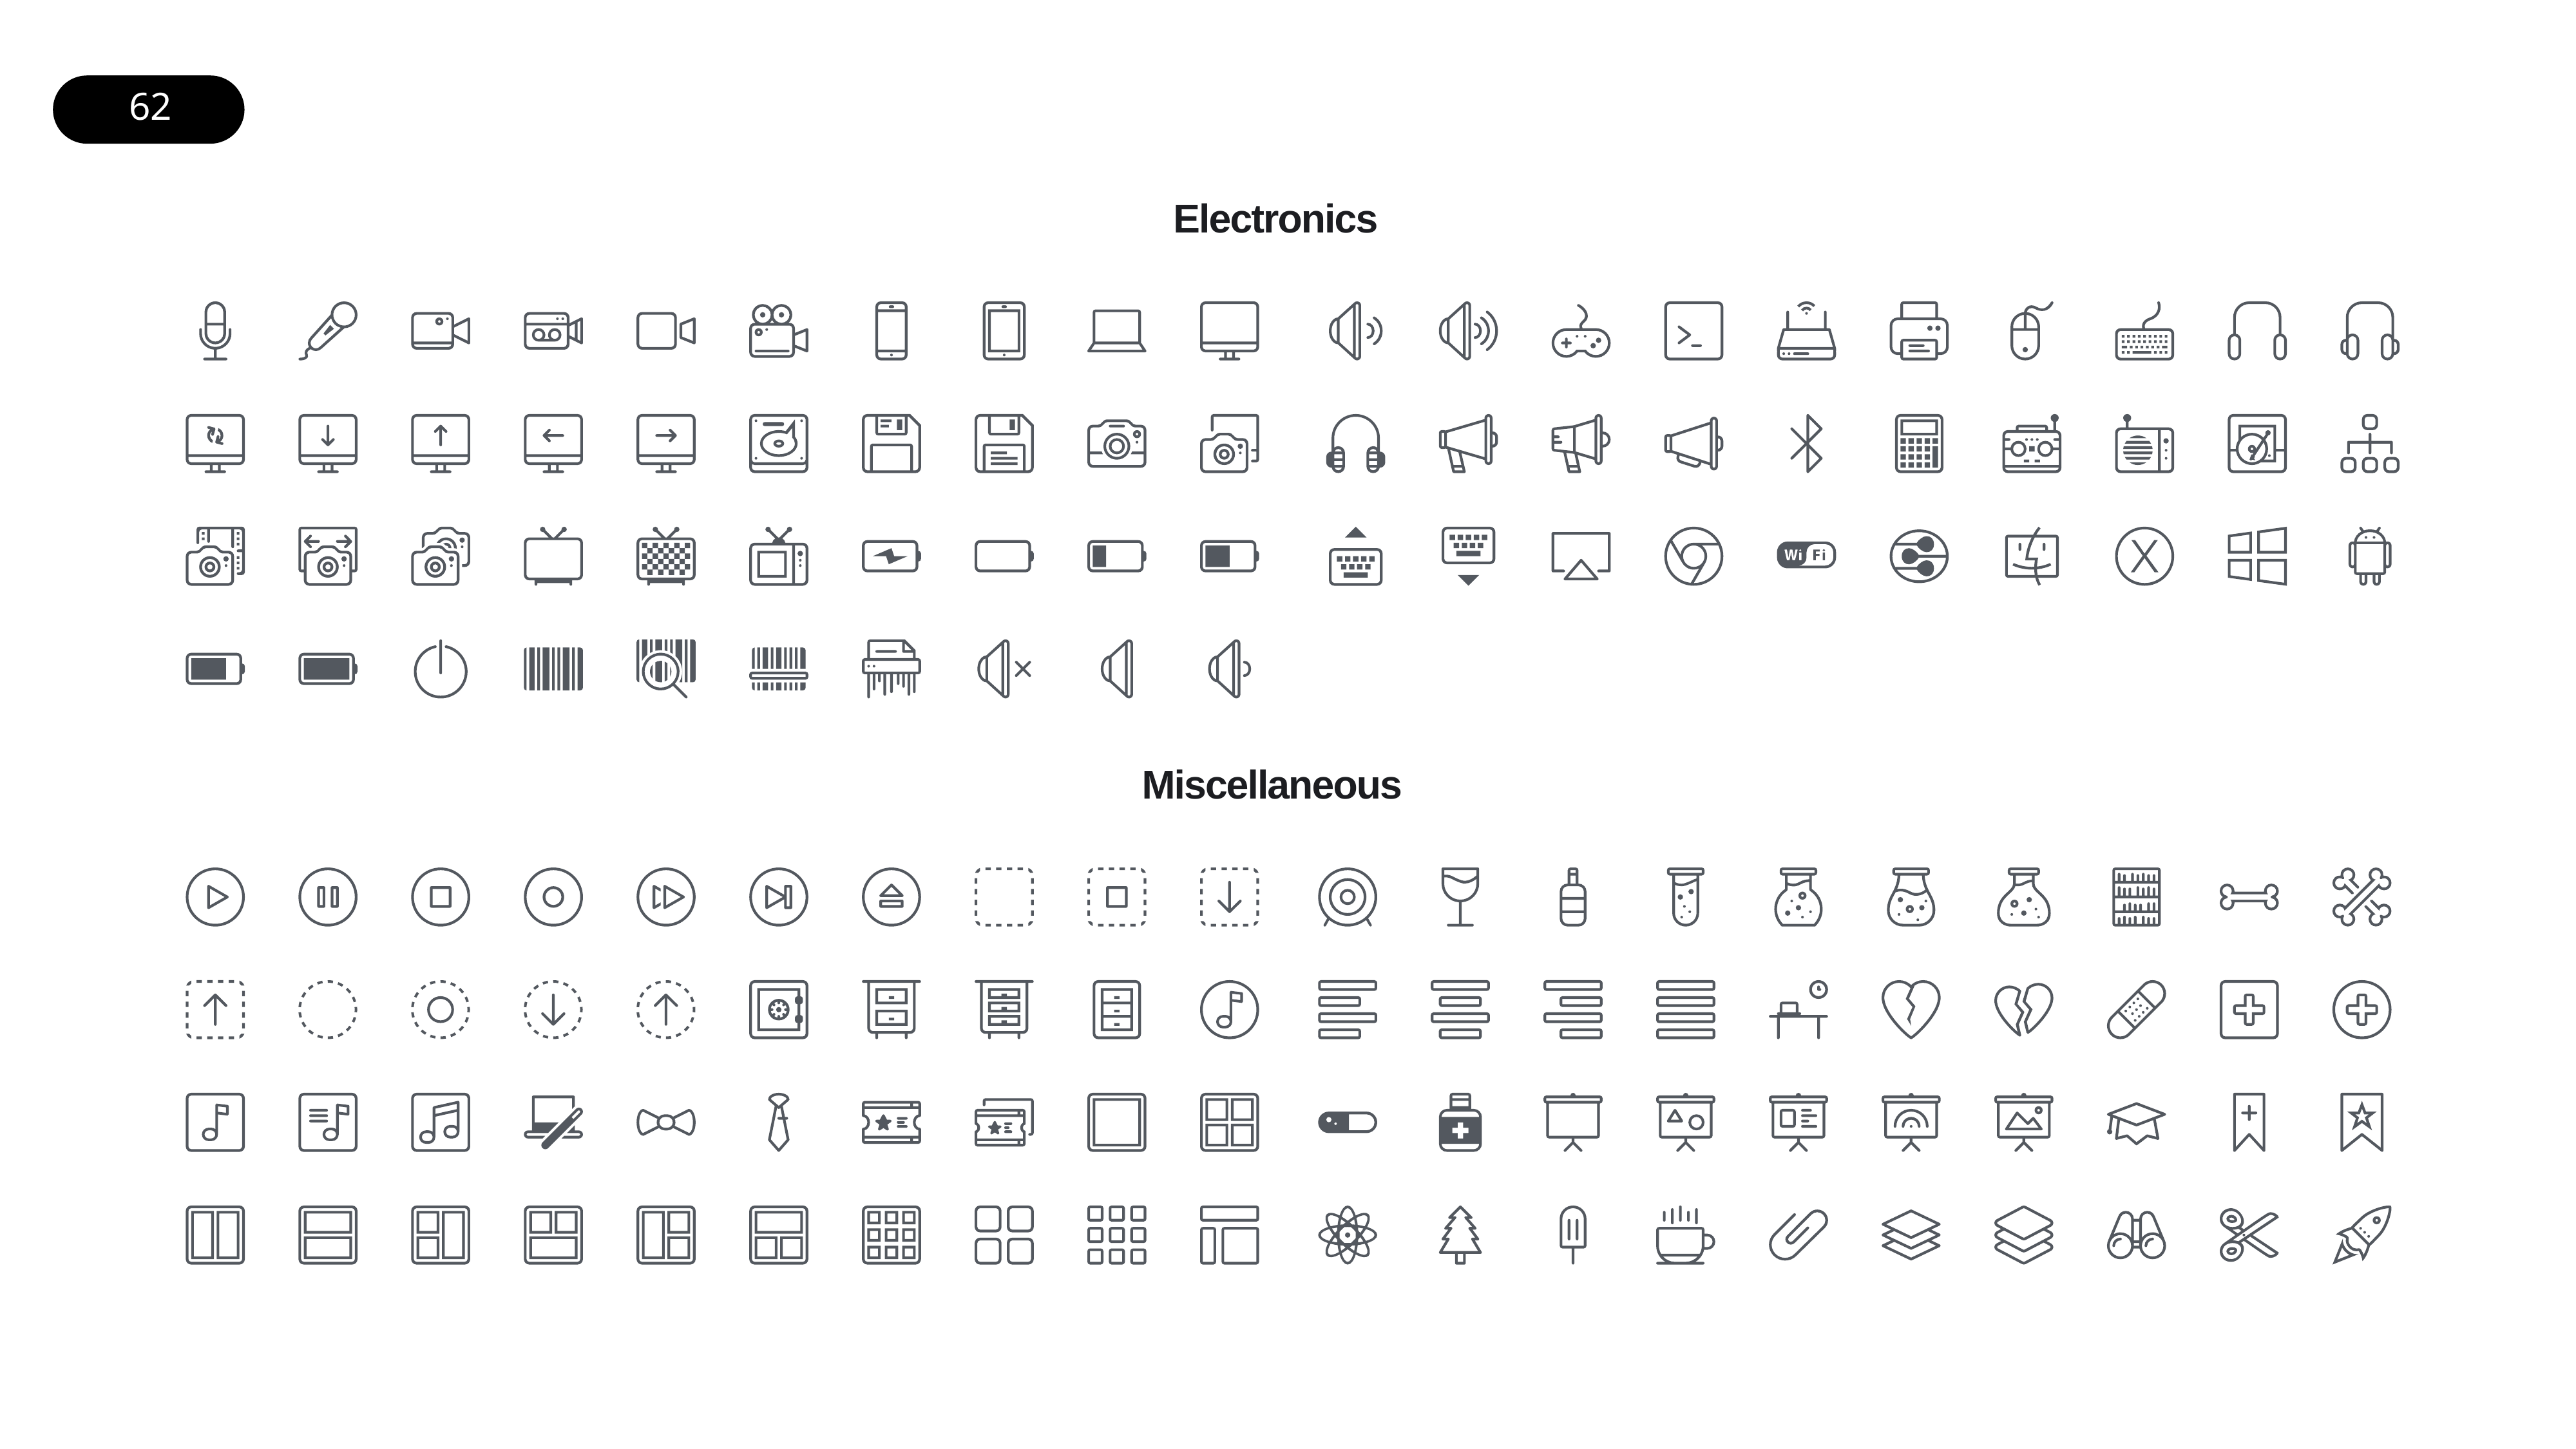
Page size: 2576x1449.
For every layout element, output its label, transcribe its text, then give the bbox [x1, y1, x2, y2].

text_box [2106, 980, 2166, 1039]
text_box [352, 996, 356, 1003]
text_box [800, 647, 806, 669]
text_box [2340, 301, 2400, 361]
text_box [1106, 886, 1128, 908]
text_box [298, 301, 358, 361]
text_box [1254, 867, 1259, 873]
text_box [875, 301, 908, 361]
text_box [1200, 1227, 1216, 1265]
text_box [1087, 878, 1091, 884]
text_box [636, 526, 696, 586]
text_box [186, 1034, 191, 1039]
text_box [749, 980, 808, 1039]
text_box [1551, 532, 1611, 573]
text_box [665, 980, 672, 983]
text_box [411, 312, 470, 350]
text_box [2336, 1205, 2392, 1262]
text_box [1994, 1092, 2054, 1152]
text_box [1329, 548, 1383, 586]
text_box [1243, 661, 1252, 677]
text_box [1031, 878, 1034, 884]
text_box [1656, 1028, 1715, 1039]
text_box [2383, 457, 2400, 473]
text_box [862, 1205, 921, 1265]
text_box [450, 1032, 457, 1037]
text_box [186, 990, 189, 996]
text_box [1119, 923, 1125, 927]
text_box [1560, 1028, 1603, 1039]
text_box [679, 317, 696, 345]
text_box [411, 545, 460, 586]
text_box [2332, 980, 2392, 1039]
text_box [1130, 867, 1136, 871]
text_box [789, 647, 792, 669]
text_box [580, 1007, 583, 1012]
text_box [975, 889, 978, 895]
text_box [242, 1012, 245, 1018]
text_box [655, 980, 661, 985]
text_box [749, 1205, 808, 1265]
text_box [2022, 983, 2054, 1034]
text_box [1087, 540, 1147, 573]
text_box [2332, 867, 2392, 927]
text_box [1882, 1092, 1941, 1152]
text_box [298, 1092, 358, 1152]
text_box [1087, 921, 1093, 926]
text_box [571, 987, 577, 994]
text_box [1480, 316, 1490, 345]
text_box [218, 980, 224, 983]
text_box [1087, 900, 1091, 905]
text_box [2219, 980, 2279, 1039]
text_box [414, 992, 419, 998]
text_box [1256, 889, 1259, 895]
text_box [749, 304, 808, 358]
text_box [776, 682, 782, 691]
text_box [1769, 1092, 1828, 1152]
text_box [1442, 526, 1496, 565]
text_box [1438, 1028, 1482, 1039]
text_box [977, 639, 1010, 699]
text_box [975, 921, 980, 926]
text_box [654, 993, 678, 1026]
text_box [1217, 880, 1242, 913]
text_box [996, 923, 1002, 927]
text_box [572, 647, 575, 691]
text_box [327, 1036, 334, 1039]
text_box [1774, 867, 1823, 927]
text_box [1656, 980, 1715, 991]
text_box [1200, 433, 1248, 473]
text_box [317, 980, 323, 985]
text_box [1007, 1205, 1034, 1233]
text_box [2219, 1208, 2279, 1262]
text_box [636, 312, 677, 350]
text_box [1141, 867, 1146, 873]
text_box [1801, 307, 1812, 312]
text_box [1087, 889, 1091, 895]
text_box [800, 682, 806, 691]
text_box [1438, 1092, 1482, 1152]
text_box [1679, 1205, 1682, 1222]
text_box [1200, 878, 1203, 884]
text_box [749, 526, 808, 586]
text_box [975, 910, 978, 916]
text_box [2361, 457, 2378, 473]
text_box [642, 639, 647, 661]
text_box [352, 1017, 356, 1023]
text_box [1028, 867, 1033, 873]
text_box [1431, 1012, 1490, 1023]
text_box [529, 647, 535, 691]
text_box [784, 647, 787, 669]
text_box [411, 1012, 415, 1018]
text_box [1994, 1205, 2054, 1265]
text_box [1031, 889, 1034, 895]
text_box [1551, 413, 1611, 473]
text_box [862, 639, 921, 699]
text_box [975, 900, 978, 905]
text_box [784, 682, 787, 691]
text_box [298, 1012, 302, 1018]
text_box [1457, 574, 1480, 586]
text_box [1109, 1205, 1125, 1222]
text_box [1087, 910, 1091, 916]
text_box [298, 1001, 302, 1008]
text_box [1664, 417, 1724, 471]
text_box [1318, 1112, 1377, 1133]
text_box [692, 1007, 696, 1012]
text_box [1087, 1248, 1104, 1265]
text_box [749, 671, 808, 680]
text_box [639, 992, 645, 998]
text_box [242, 1001, 245, 1007]
text_box [752, 682, 755, 691]
text_box [1210, 923, 1216, 927]
text_box [1882, 980, 1941, 1039]
text_box [770, 647, 774, 669]
text_box [1318, 1205, 1377, 1265]
text_box [2219, 884, 2279, 911]
text_box [975, 540, 1034, 573]
text_box [636, 1205, 696, 1265]
text_box [1119, 867, 1125, 871]
text_box [1109, 1227, 1125, 1244]
text_box [1232, 923, 1238, 927]
text_box [1130, 1227, 1147, 1244]
text_box [795, 647, 798, 669]
text_box [2115, 413, 2175, 473]
text_box [301, 992, 307, 998]
text_box [1663, 1211, 1666, 1222]
text_box [2010, 301, 2054, 361]
text_box [1254, 921, 1259, 926]
text_box [577, 996, 582, 1003]
text_box [1256, 900, 1259, 905]
text_box [229, 980, 234, 983]
text_box [1087, 1205, 1104, 1222]
text_box [1560, 996, 1603, 1007]
text_box [337, 982, 343, 987]
text_box [420, 984, 426, 990]
text_box [636, 1012, 640, 1018]
text_box [1543, 1012, 1603, 1023]
text_box [2228, 301, 2287, 361]
text_box [1210, 413, 1259, 462]
text_box [421, 526, 470, 567]
text_box [665, 1036, 672, 1039]
text_box [1143, 900, 1147, 905]
text_box [1318, 996, 1361, 1007]
text_box [642, 652, 688, 699]
text_box [1438, 413, 1498, 473]
text_box [1098, 867, 1104, 871]
text_box [757, 682, 760, 691]
text_box [1777, 310, 1837, 361]
text_box [650, 639, 653, 653]
text_box [1200, 921, 1206, 926]
text_box [186, 867, 245, 927]
text_box [1543, 1092, 1603, 1152]
text_box [524, 1001, 528, 1008]
text_box [207, 980, 213, 983]
text_box [1109, 923, 1114, 927]
text_box [298, 652, 358, 685]
text_box [1790, 413, 1823, 473]
text_box [776, 647, 782, 669]
text_box [1318, 1012, 1377, 1023]
text_box [1017, 867, 1024, 871]
text_box [1664, 526, 1724, 586]
text_box [1087, 867, 1093, 873]
text_box [683, 987, 690, 994]
text_box [2257, 526, 2287, 554]
text_box [207, 1036, 213, 1039]
text_box [440, 980, 446, 983]
text_box [1318, 980, 1377, 991]
text_box [414, 1021, 419, 1028]
text_box [1887, 867, 1936, 927]
text_box [1031, 910, 1034, 916]
text_box [1130, 1248, 1147, 1265]
text_box [203, 993, 227, 1026]
text_box [430, 1034, 436, 1039]
text_box [646, 1029, 652, 1035]
text_box [685, 639, 688, 683]
text_box [690, 996, 694, 1003]
text_box [1007, 867, 1013, 871]
text_box [1200, 910, 1203, 916]
text_box [196, 980, 202, 983]
text_box [636, 639, 640, 683]
text_box [2112, 867, 2161, 927]
text_box [1563, 558, 1599, 581]
text_box [795, 682, 798, 691]
text_box [1031, 900, 1034, 905]
text_box [439, 639, 443, 674]
text_box [1994, 985, 2025, 1037]
text_box [655, 1034, 662, 1039]
text_box [411, 413, 470, 473]
text_box [577, 1017, 582, 1023]
text_box [862, 1101, 921, 1144]
text_box [1769, 1209, 1828, 1261]
text_box [1141, 921, 1146, 926]
text_box Electronics [1169, 188, 1382, 245]
text_box [1318, 1028, 1361, 1039]
text_box [1200, 900, 1203, 905]
text_box [563, 1032, 569, 1037]
text_box [1687, 1211, 1690, 1222]
text_box [553, 980, 559, 983]
text_box [533, 1029, 539, 1035]
text_box [2228, 413, 2287, 473]
text_box [670, 639, 673, 654]
text_box [1345, 526, 1367, 538]
text_box [636, 1001, 640, 1008]
text_box [1543, 980, 1603, 991]
text_box [2005, 526, 2059, 586]
text_box [467, 1007, 470, 1012]
text_box [1882, 1209, 1941, 1261]
text_box [2233, 1092, 2266, 1152]
text_box [218, 1036, 224, 1039]
text_box [186, 413, 245, 473]
text_box [411, 1001, 415, 1008]
text_box [862, 867, 921, 927]
text_box [307, 984, 314, 990]
text_box [2115, 526, 2175, 586]
text_box [242, 990, 245, 996]
text_box [186, 1023, 189, 1028]
text_box [427, 996, 454, 1023]
text_box [327, 980, 334, 983]
text_box [1695, 1208, 1698, 1225]
text_box [242, 1023, 245, 1028]
text_box [2106, 1102, 2166, 1146]
text_box [1143, 889, 1147, 895]
text_box [789, 682, 792, 691]
text_box [664, 639, 668, 652]
text_box [1200, 980, 1259, 1039]
text_box [2332, 1238, 2359, 1265]
text_box [553, 1036, 559, 1039]
text_box [421, 1029, 426, 1035]
text_box [338, 1032, 344, 1037]
text_box [749, 867, 808, 927]
text_box [450, 982, 456, 987]
text_box [354, 1007, 358, 1012]
text_box [1256, 910, 1259, 916]
text_box [762, 647, 768, 669]
text_box [2228, 531, 2252, 554]
text_box [557, 647, 560, 691]
text_box [524, 1095, 575, 1139]
text_box [1560, 1205, 1587, 1265]
text_box [1210, 867, 1216, 871]
text_box [2002, 413, 2062, 473]
text_box [411, 1205, 470, 1265]
text_box [542, 980, 548, 985]
text_box [1656, 1227, 1715, 1265]
text_box [186, 1012, 189, 1018]
text_box [1797, 301, 1815, 308]
text_box [2347, 433, 2393, 455]
text_box [2115, 301, 2175, 361]
text_box [414, 645, 468, 699]
text_box [542, 647, 549, 691]
text_box [345, 987, 352, 994]
text_box [301, 1021, 307, 1028]
text_box [1438, 1205, 1482, 1265]
text_box [199, 328, 232, 361]
text_box [1087, 1227, 1104, 1244]
text_box [239, 980, 245, 986]
text_box [1777, 541, 1837, 569]
text_box [571, 1025, 577, 1032]
text_box [524, 413, 583, 473]
text_box [1221, 1227, 1259, 1265]
text_box [2106, 1211, 2166, 1260]
text_box [1087, 1092, 1147, 1152]
text_box [524, 526, 583, 586]
text_box [239, 1034, 245, 1039]
text_box [464, 996, 469, 1003]
text_box [1200, 540, 1259, 573]
text_box [196, 1036, 202, 1039]
text_box [768, 1092, 790, 1152]
text_box [577, 647, 583, 691]
text_box [298, 526, 358, 586]
text_box [524, 647, 527, 691]
text_box [464, 1017, 469, 1023]
text_box [1007, 923, 1013, 927]
text_box [2228, 558, 2252, 582]
text_box [1769, 1001, 1828, 1039]
text_box [308, 1029, 314, 1035]
text_box [1087, 309, 1147, 353]
text_box [537, 647, 540, 691]
text_box [1015, 661, 1031, 677]
text_box [298, 867, 358, 927]
text_box [2348, 526, 2392, 586]
text_box [1656, 1092, 1715, 1152]
text_box [562, 647, 570, 691]
text_box [1809, 980, 1828, 999]
text_box [975, 413, 1034, 473]
text_box [1243, 923, 1248, 927]
text_box [346, 1025, 352, 1032]
text_box [542, 1034, 549, 1039]
text_box [675, 1032, 682, 1037]
text_box Miscellaneous [1138, 755, 1407, 811]
text_box [1200, 1092, 1259, 1152]
text_box [1551, 304, 1611, 358]
text_box [526, 1021, 532, 1028]
text_box [1007, 1237, 1034, 1265]
text_box [1098, 923, 1104, 927]
text_box [1671, 1208, 1674, 1225]
text_box [1329, 301, 1361, 361]
text_box [1473, 323, 1482, 339]
text_box [1200, 889, 1203, 895]
text_box [655, 639, 662, 651]
text_box [552, 647, 555, 691]
text_box [1894, 413, 1943, 473]
text_box [1485, 310, 1498, 352]
text_box [975, 980, 1034, 1039]
text_box [440, 1036, 446, 1039]
text_box [1666, 867, 1705, 927]
text_box [459, 1025, 464, 1032]
text_box [1431, 980, 1490, 991]
text_box [2257, 558, 2287, 586]
text_box [975, 1205, 1002, 1233]
text_box [639, 1021, 645, 1028]
text_box [1889, 529, 1949, 583]
text_box [1130, 1205, 1147, 1222]
text_box [1028, 921, 1033, 926]
text_box [1017, 923, 1024, 927]
text_box [770, 682, 774, 691]
text_box [2361, 413, 2378, 430]
text_box [1100, 639, 1133, 699]
text_box [524, 312, 583, 350]
text_box [1143, 910, 1147, 916]
text_box [298, 1205, 358, 1265]
text_box [675, 639, 683, 683]
text_box [975, 1237, 1002, 1265]
text_box [458, 987, 464, 994]
text_box [1441, 867, 1480, 927]
text_box [1664, 301, 1724, 361]
text_box [1109, 867, 1114, 871]
text_box [317, 1034, 323, 1039]
text_box [541, 993, 566, 1026]
text_box [1438, 996, 1482, 1007]
text_box [2340, 1092, 2384, 1152]
text_box [1889, 301, 1949, 361]
text_box [985, 867, 991, 871]
text_box [526, 992, 532, 998]
text_box [1221, 867, 1227, 871]
text_box [204, 301, 226, 345]
text_box [757, 647, 760, 669]
text_box [524, 1205, 583, 1265]
text_box [186, 1001, 189, 1007]
text_box [1109, 1248, 1125, 1265]
text_box [1373, 316, 1383, 345]
text_box [1130, 923, 1136, 927]
text_box [982, 1098, 1034, 1136]
text_box [690, 639, 696, 683]
text_box [298, 413, 358, 473]
text_box [562, 982, 569, 987]
text_box [533, 984, 539, 990]
text_box [982, 301, 1026, 361]
text_box [1997, 867, 2051, 927]
text_box [1208, 639, 1241, 699]
text_box [683, 1025, 690, 1032]
text_box [975, 867, 980, 873]
text_box [1243, 867, 1248, 871]
text_box [1087, 419, 1147, 468]
text_box [862, 413, 921, 473]
text_box [186, 652, 245, 685]
text_box [752, 647, 755, 669]
text_box [862, 540, 921, 573]
text_box [186, 1205, 245, 1265]
text_box [1256, 878, 1259, 884]
text_box [524, 1012, 528, 1018]
text_box [975, 1108, 1026, 1147]
text_box [1092, 980, 1141, 1039]
text_box [996, 867, 1002, 871]
text_box [196, 526, 245, 575]
text_box [1221, 923, 1227, 927]
text_box [1438, 301, 1471, 361]
text_box [985, 923, 991, 927]
text_box [430, 980, 436, 985]
text_box [1200, 867, 1206, 873]
text_box [1366, 323, 1375, 339]
text_box [636, 413, 696, 473]
text_box [1656, 996, 1715, 1007]
text_box [1232, 867, 1238, 871]
text_box [1143, 878, 1147, 884]
text_box [186, 545, 234, 586]
text_box [1656, 1012, 1715, 1023]
text_box [1200, 301, 1259, 361]
text_box [1326, 413, 1386, 473]
text_box [1318, 867, 1377, 927]
text_box [1560, 867, 1587, 927]
text_box [186, 980, 191, 986]
text_box [675, 982, 682, 987]
text_box [975, 878, 978, 884]
text_box [411, 1092, 470, 1152]
text_box [762, 682, 768, 691]
text_box [862, 980, 921, 1039]
text_box [541, 1107, 583, 1150]
text_box [524, 867, 583, 927]
text_box [186, 1092, 245, 1152]
text_box [2340, 457, 2357, 473]
text_box [636, 1108, 696, 1136]
text_box [645, 984, 652, 990]
text_box [749, 413, 808, 473]
text_box [229, 1036, 234, 1039]
text_box [411, 867, 470, 927]
text_box [1200, 1205, 1259, 1222]
text_box [690, 1017, 694, 1023]
text_box [636, 867, 696, 927]
